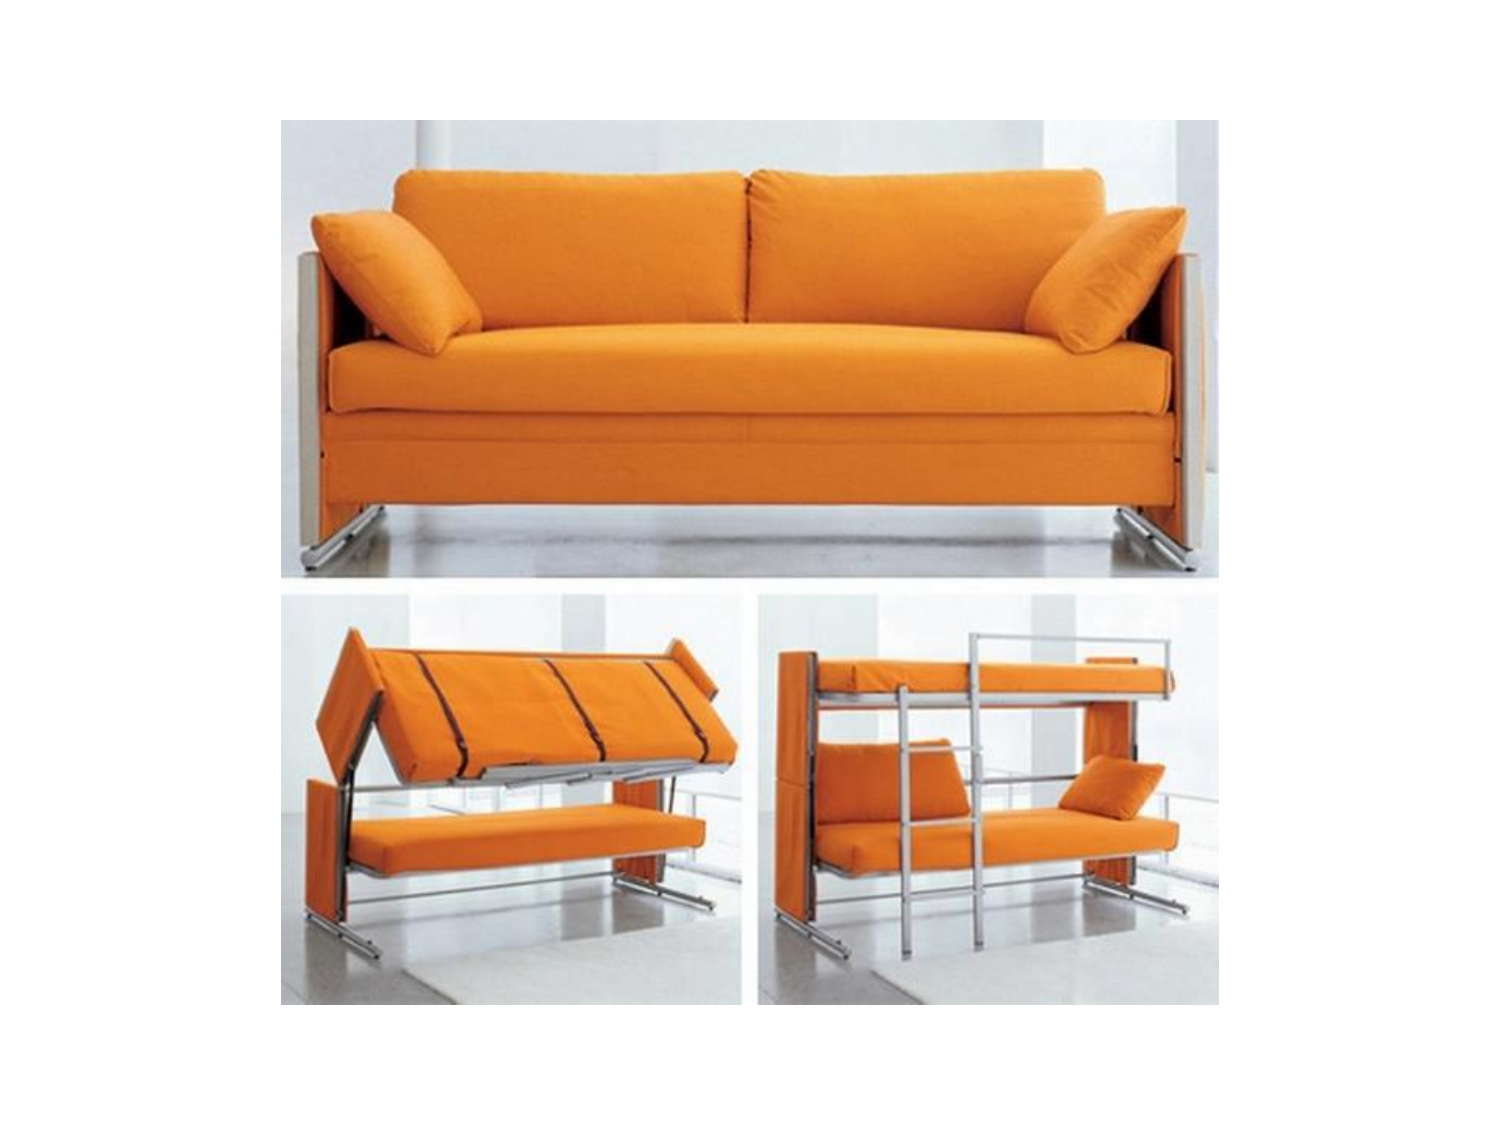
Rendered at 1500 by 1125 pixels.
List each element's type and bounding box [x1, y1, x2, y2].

picture [281, 120, 1219, 1005]
